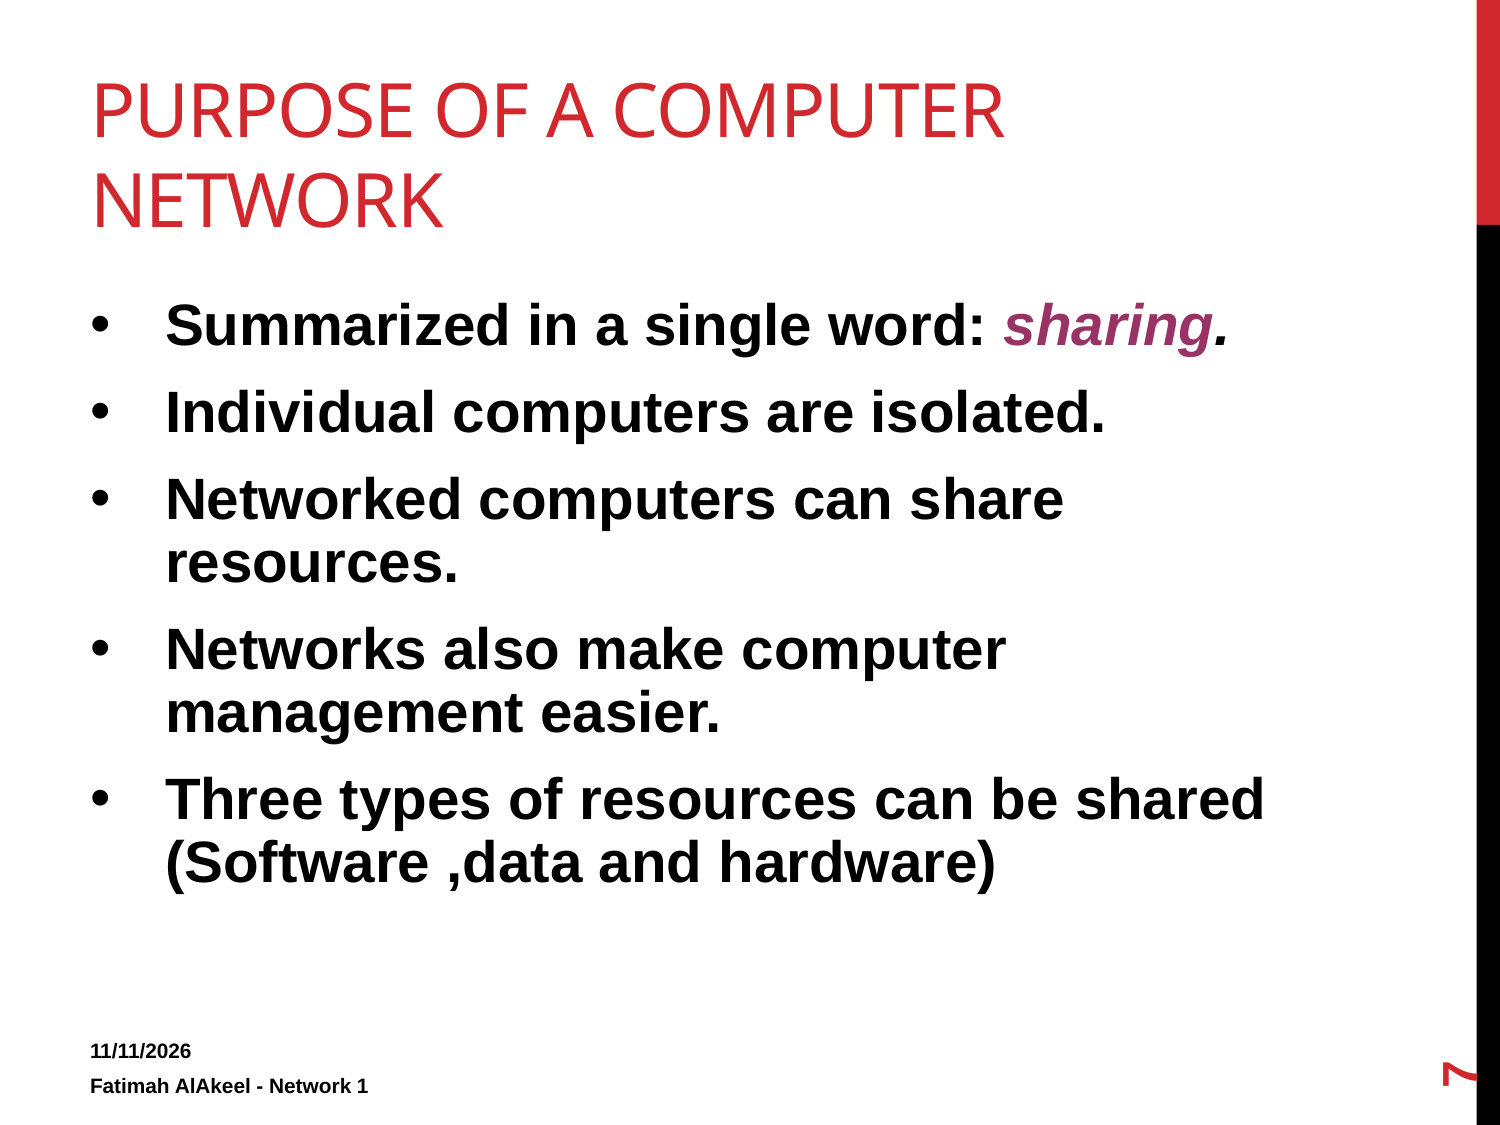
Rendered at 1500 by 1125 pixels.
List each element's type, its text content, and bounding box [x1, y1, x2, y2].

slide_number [75, 1012, 638, 1063]
footer Fatimah AlAkeel - Network 1 [75, 1065, 638, 1112]
title Purpose of a Computer Network [75, 25, 1025, 250]
slide_number 7 [1427, 887, 1488, 1104]
list Summarized in a single word: sharing. Individual computers are isolated. Networked computers can share resources. Networks also make computer management easier. Three types of resources can be shared (Software ,data and hardware) [75, 287, 1325, 1005]
